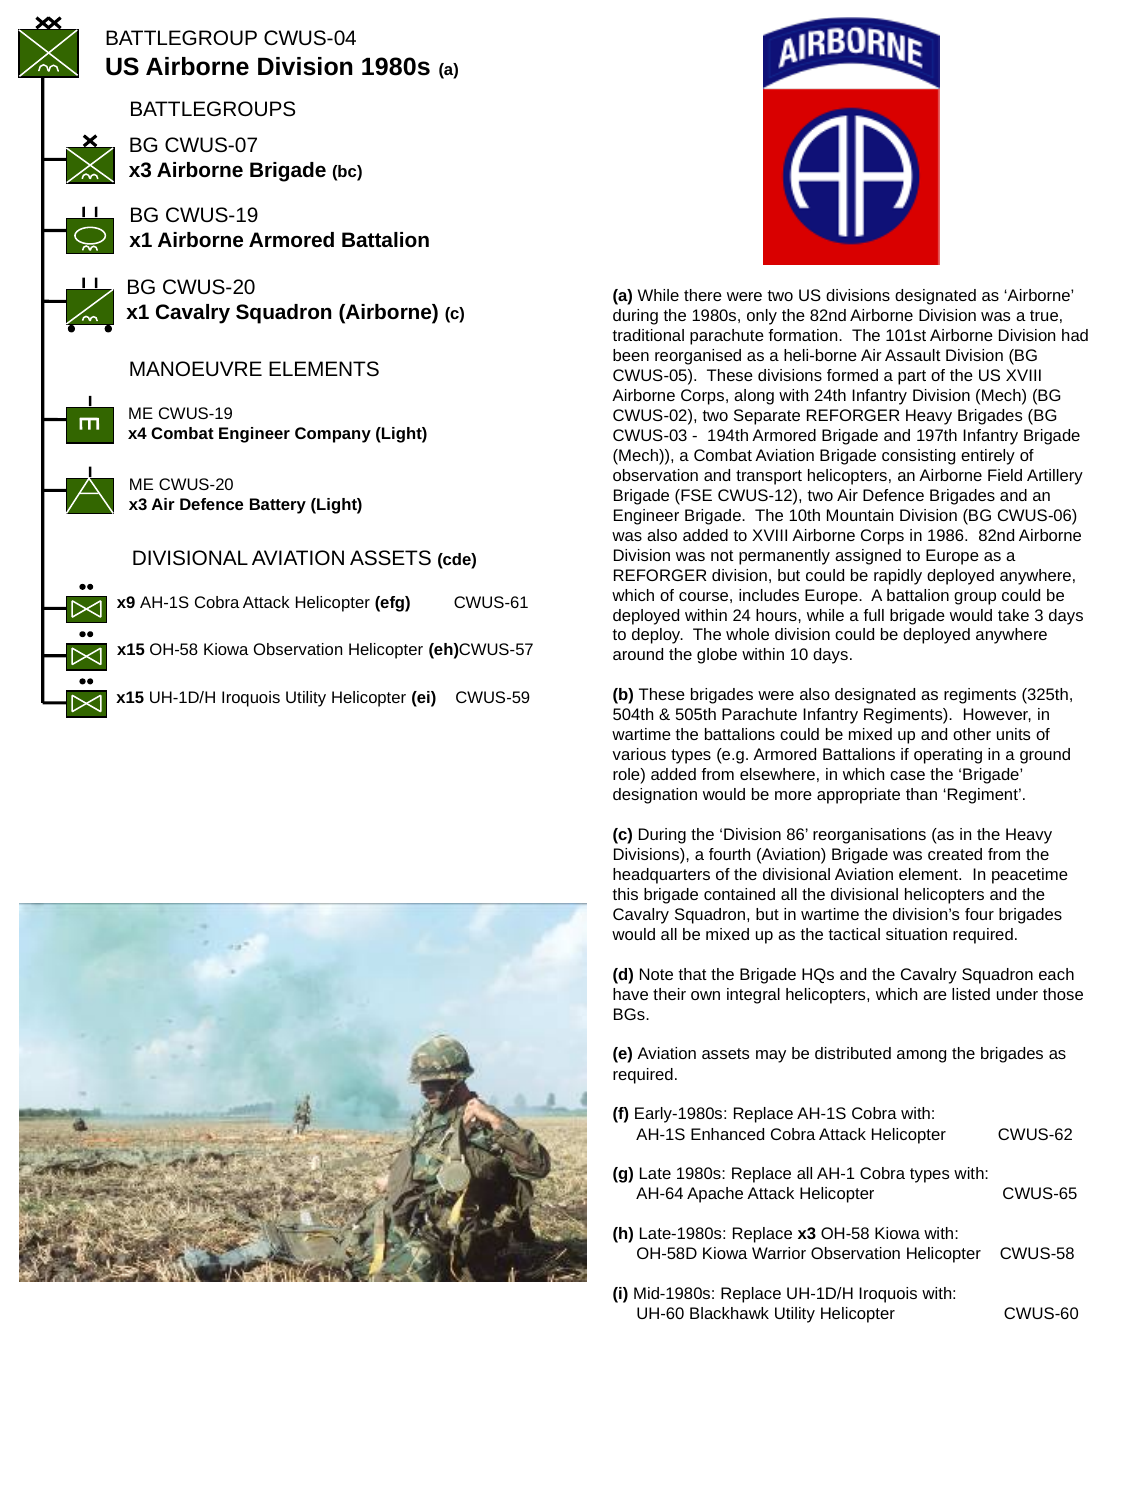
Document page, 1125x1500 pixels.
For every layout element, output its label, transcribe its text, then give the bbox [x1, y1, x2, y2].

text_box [66, 289, 114, 332]
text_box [83, 206, 97, 218]
picture [18, 903, 587, 1282]
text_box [80, 584, 93, 590]
text_box ME CWUS-20 x3 Air Defence Battery (Light) [114, 466, 378, 521]
text_box ME CWUS-19 x4 Combat Engineer Company (Light) [113, 395, 443, 451]
text_box BG CWUS-07 x3 Airborne Brigade (bc) [114, 123, 378, 189]
text_box [74, 227, 106, 244]
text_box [66, 478, 114, 514]
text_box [66, 643, 107, 670]
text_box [18, 29, 79, 77]
text_box [66, 218, 114, 254]
text_box BG CWUS-20 x1 Cavalry Squadron (Airborne) (c) [111, 266, 480, 332]
text_box (a) While there were two US divisions designated as ‘Airborne’ during the 1980s, only the 82nd Airborne Division was a true, traditional parachute formation. The 101st Airborne Division had been reorganised as a heli-borne Air Assault Division (BG CWUS-05). These divisions formed a part of the US XVIII Airborne Corps, along with 24th Infantry Division (Mech) (BG CWUS-02), two Separate REFORGER Heavy Brigades (BG CWUS-03 - 194th Armored Brigade and 197th Infantry Brigade (Mech)), a Combat Aviation Brigade consisting entirely of observation and transport helicopters, an Airborne Field Artillery Brigade (FSE CWUS-12), two Air Defence Brigades and an Engineer Brigade. The 10th Mountain Division (BG CWUS-06) was also added to XVIII Airborne Corps in 1986. 82nd Airborne Division was not permanently assigned to Europe as a REFORGER division, but could be rapidly deployed anywhere, which of course, includes Europe. A battalion group could be deployed within 24 hours, while a full brigade would take 3 days to deploy. The whole division could be deployed anywhere around the globe within 10 days. (b) These brigades were also designated as regiments (325th, 504th & 505th Parachute Infantry Regiments). However, in wartime the battalions could be mixed up and other units of various types (e.g. Armored Battalions if operating in a ground role) added from elsewhere, in which case the ‘Brigade’ designation would be more appropriate than ‘Regiment’. (c) During the ‘Division 86’ reorganisations (as in the Heavy Divisions), a fourth (Aviation) Brigade was created from the headquarters of the divisional Aviation element. In peacetime this brigade contained all the divisional helicopters and the Cavalry Squadron, but in wartime the division’s four brigades would all be mixed up as the tactical situation required. (d) Note that the Brigade HQs and the Cavalry Squadron each have their own integral helicopters, which are listed under those BGs. (e) Aviation assets may be distributed among the brigades as required. (f) Early-1980s: Replace AH-1S Cobra with: AH-1S Enhanced Cobra Attack Helicopter CWUS-62 (g) Late 1980s: Replace all AH-1 Cobra types with: AH-64 Apache Attack Helicopter CWUS-65 (h) Late-1980s: Replace x3 OH-58 Kiowa with: OH-58D Kiowa Warrior Observation Helicopter CWUS-58 (i) Mid-1980s: Replace UH-1D/H Iroquois with: UH-60 Blackhawk Utility Helicopter CWUS-60 [597, 277, 1106, 1371]
text_box DIVISIONAL AVIATION ASSETS (cde) [117, 537, 493, 578]
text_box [66, 690, 107, 717]
text_box BATTLEGROUPS [114, 88, 312, 123]
text_box x15 UH-1D/H Iroquois Utility Helicopter (ei) CWUS-59 [101, 679, 546, 714]
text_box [66, 596, 107, 623]
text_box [83, 277, 97, 288]
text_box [83, 135, 97, 146]
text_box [80, 679, 93, 684]
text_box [66, 147, 114, 183]
text_box BATTLEGROUP CWUS-04 US Airborne Division 1980s (a) [90, 17, 474, 88]
text_box MANOEUVRE ELEMENTS [114, 348, 395, 389]
text_box x9 AH-1S Cobra Attack Helicopter (efg) CWUS-61 [102, 584, 544, 620]
picture [763, 17, 940, 265]
text_box x15 OH-58 Kiowa Observation Helicopter (eh)CWUS-57 [102, 631, 549, 667]
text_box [80, 631, 93, 637]
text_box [36, 17, 61, 29]
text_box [66, 407, 114, 443]
text_box BG CWUS-19 x1 Airborne Armored Battalion [114, 194, 446, 260]
